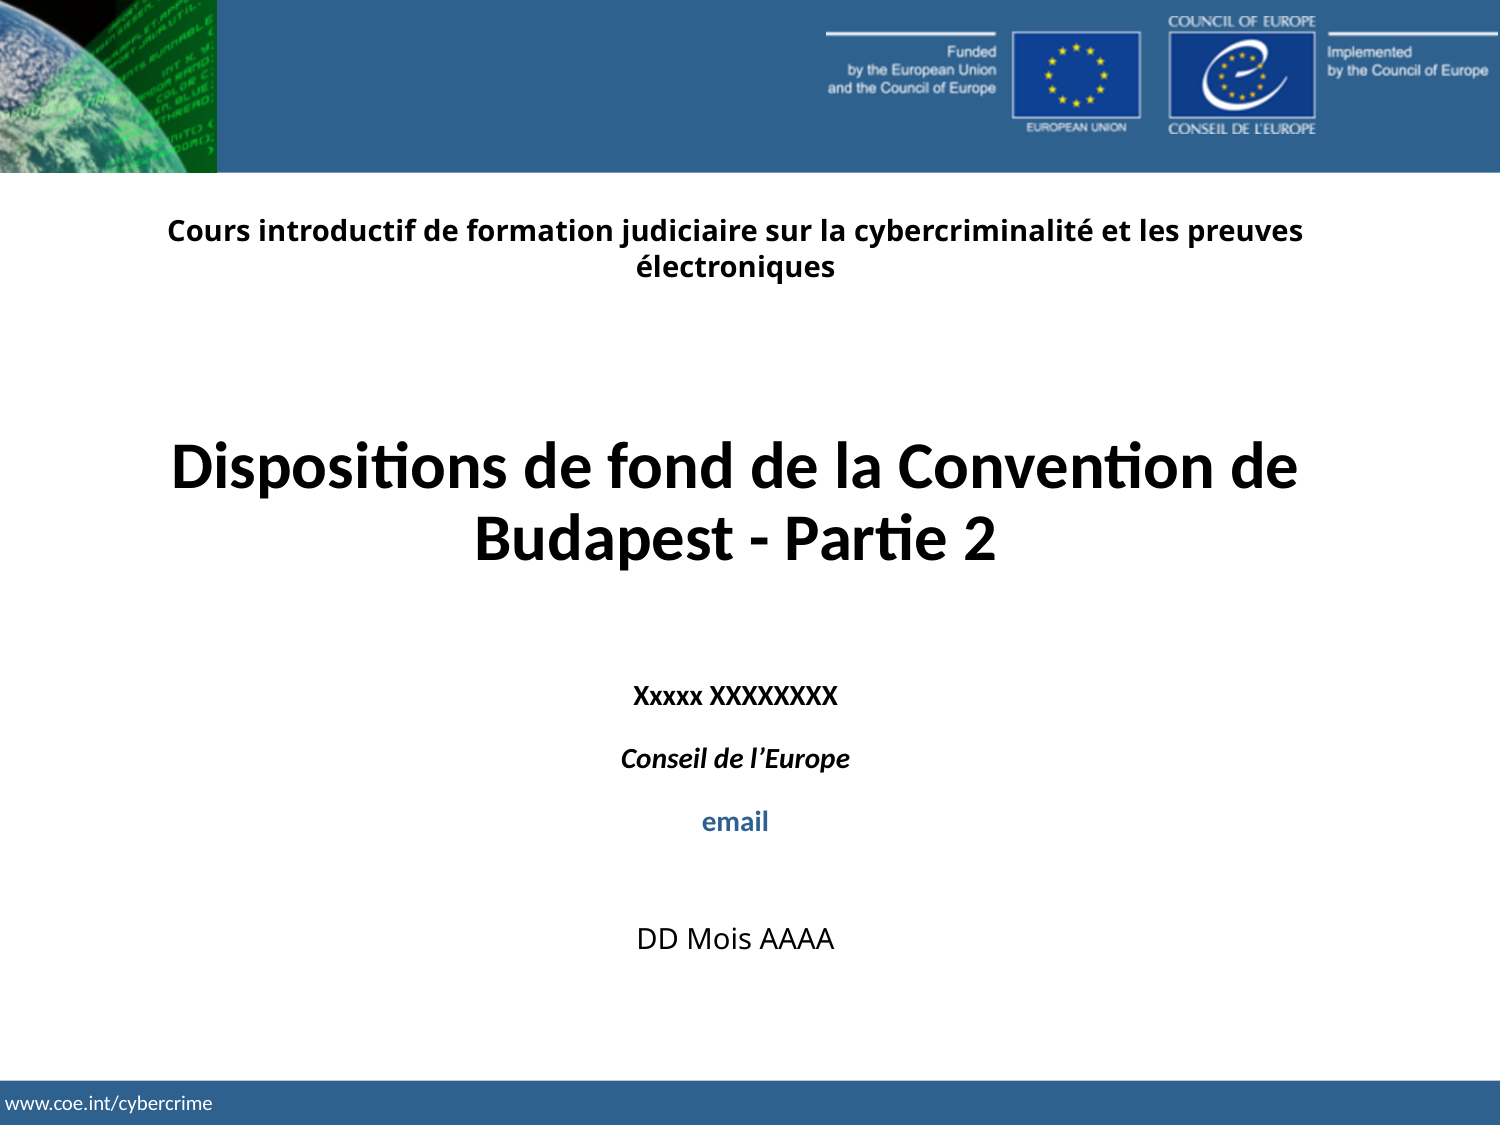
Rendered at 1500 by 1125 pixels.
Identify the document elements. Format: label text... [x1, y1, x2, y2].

list DD Mois AAAA [73, 916, 1398, 1017]
picture [0, 0, 217, 173]
list Dispositions de fond de la Convention de Budapest - Partie 2 Xxxxx XXXXXXXX Conseil de l’Europe email [73, 423, 1398, 862]
list Cours introductif de formation judiciaire sur la cybercriminalité et les preuves électroniques [73, 205, 1398, 324]
picture [826, 16, 1498, 134]
